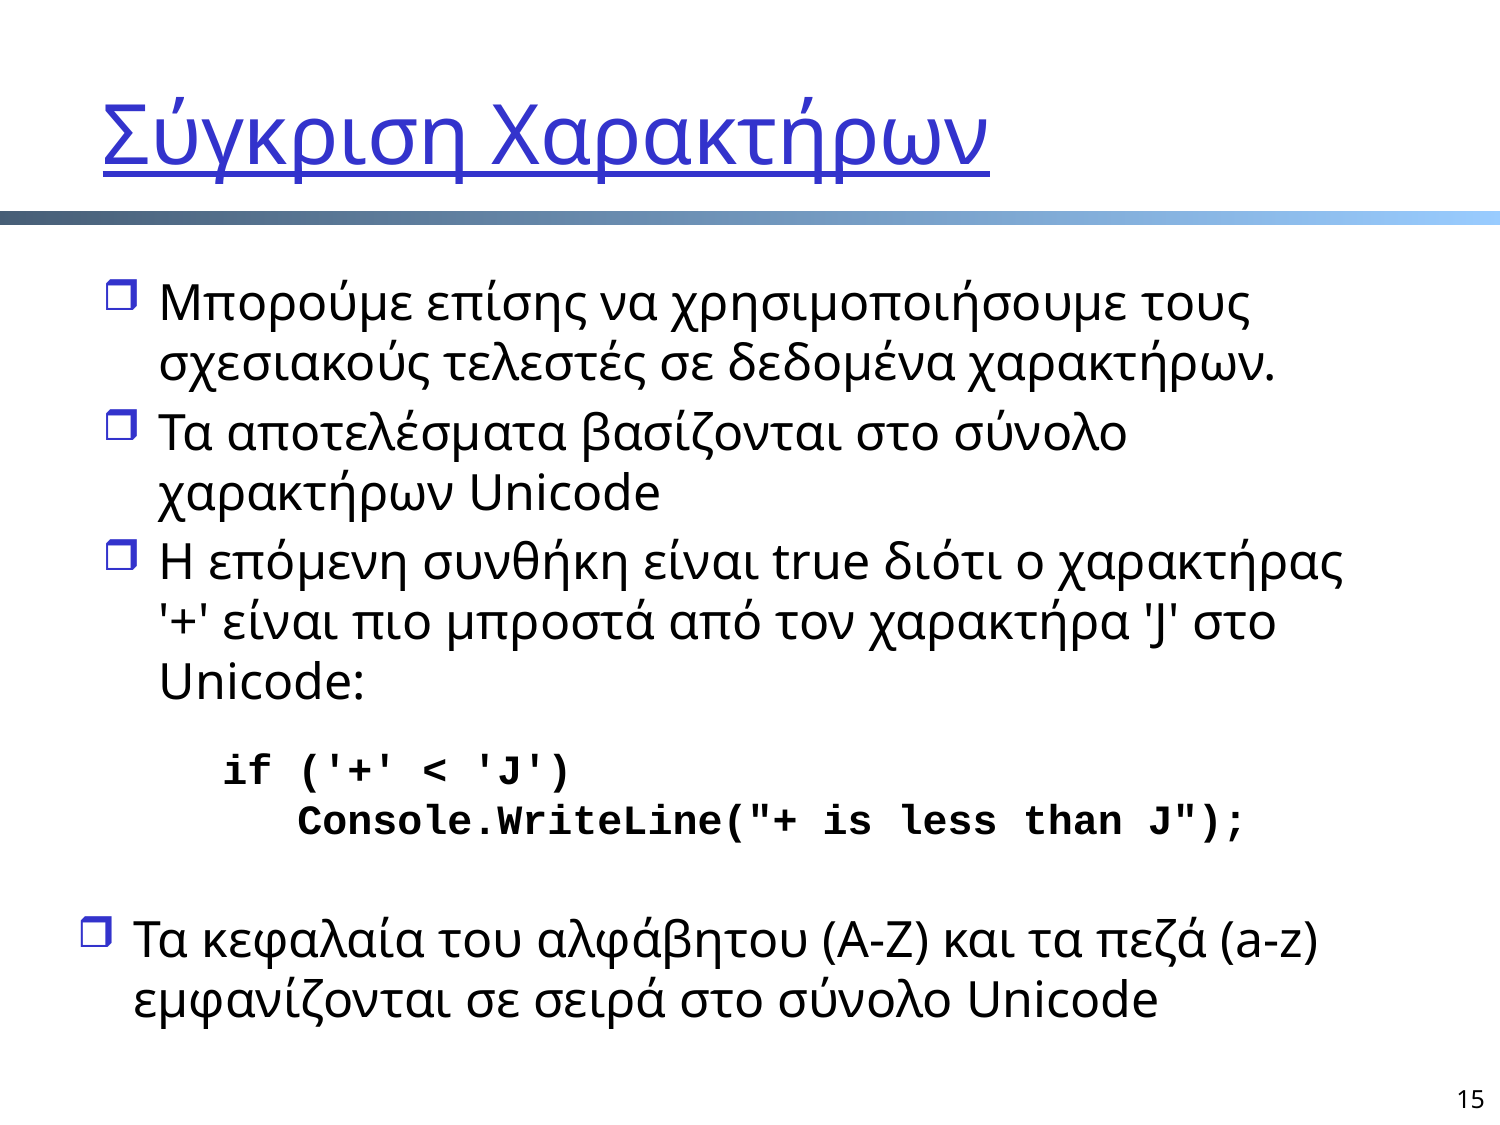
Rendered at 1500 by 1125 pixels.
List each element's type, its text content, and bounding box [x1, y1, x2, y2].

slide_number 15 [1150, 1049, 1500, 1125]
text_box if ('+' < 'J') Console.WriteLine("+ is less than J"); [207, 735, 1263, 850]
list Μπορούμε επίσης να χρησιμοποιήσουμε τους σχεσιακούς τελεστές σε δεδομένα χαρακτήρων. Τα αποτελέσματα βασίζονται στο σύνολο χαρακτήρων Unicode Η επόμενη συνθήκη είναι true διότι ο χαρακτήρας '+' είναι πιο μπροστά από τον χαρακτήρα 'J' στο Unicode: [87, 262, 1363, 700]
text_box Τα κεφαλαία του αλφάβητου (A-Z) και τα πεζά (a-z) εμφανίζονται σε σειρά στο σύνολο Unicode [62, 899, 1463, 1063]
title Σύγκριση Χαρακτήρων [87, 37, 1363, 225]
